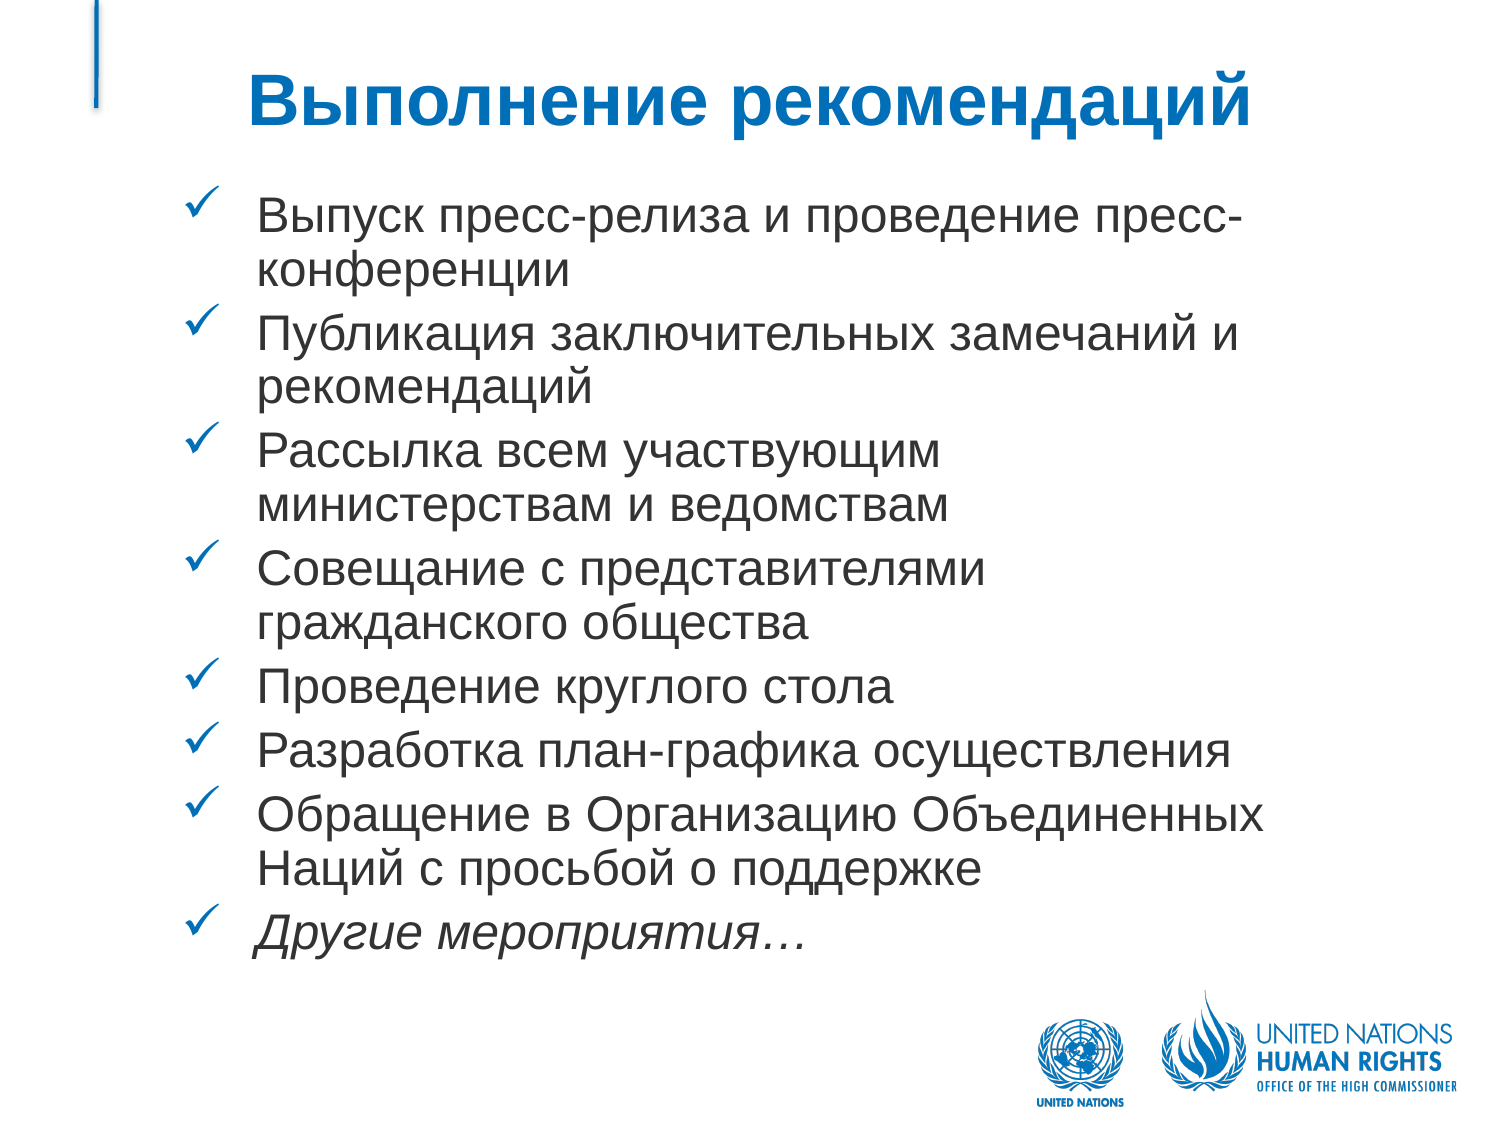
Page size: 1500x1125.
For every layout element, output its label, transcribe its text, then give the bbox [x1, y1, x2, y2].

text_box Выпуск пресс-релиза и проведение пресс-конференции Публикация заключительных замечаний и рекомендаций Рассылка всем участвующим министерствам и ведомствам Совещание с представителями гражданского общества Проведение круглого стола Разработка план-графика осуществления Обращение в Организацию Объединенных Наций с просьбой о поддержке Другие мероприятия… [166, 181, 1325, 969]
picture [1037, 990, 1457, 1107]
title Выполнение рекомендаций [65, 45, 1437, 224]
